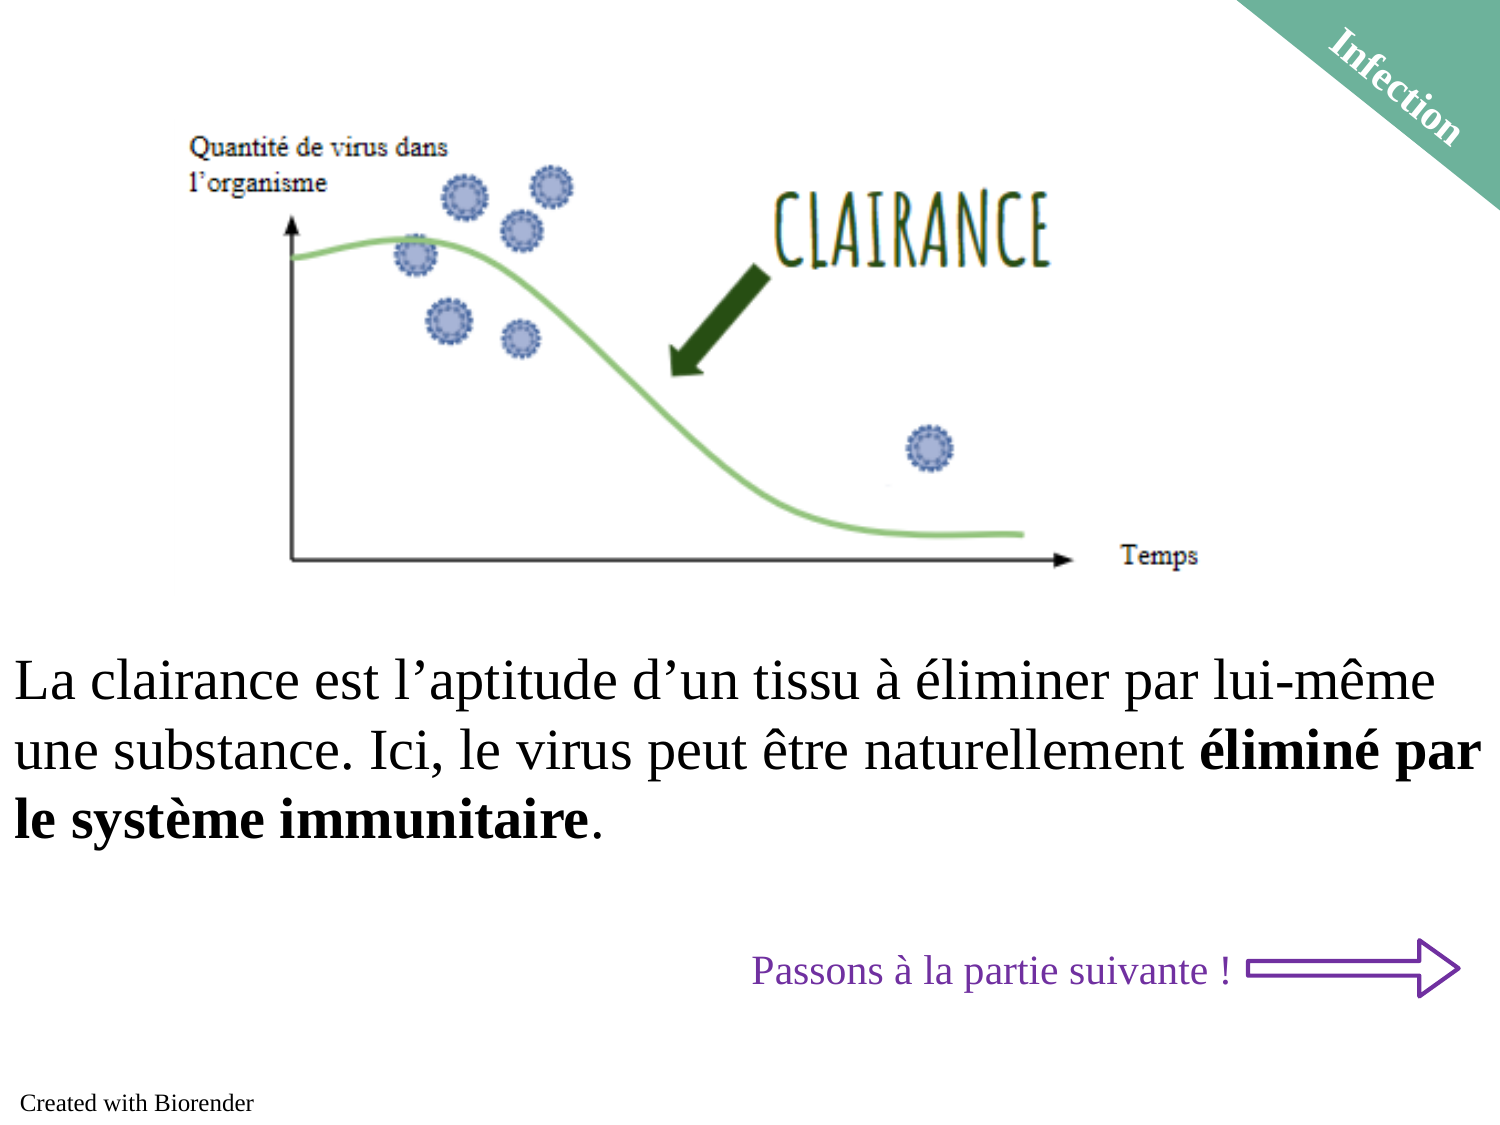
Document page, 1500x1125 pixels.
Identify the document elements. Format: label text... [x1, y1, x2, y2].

text_box La clairance est l’aptitude d’un tissu à éliminer par lui-même une substance. Ici, le virus peut être naturellement éliminé par le système immunitaire. [0, 633, 1500, 859]
text_box Passons à la partie suivante ! [736, 935, 1249, 1001]
picture [172, 119, 1260, 596]
text_box Created with Biorender [4, 1079, 269, 1125]
text_box [1233, 0, 1500, 214]
text_box [1245, 938, 1461, 999]
text_box Infection [1305, 0, 1500, 204]
